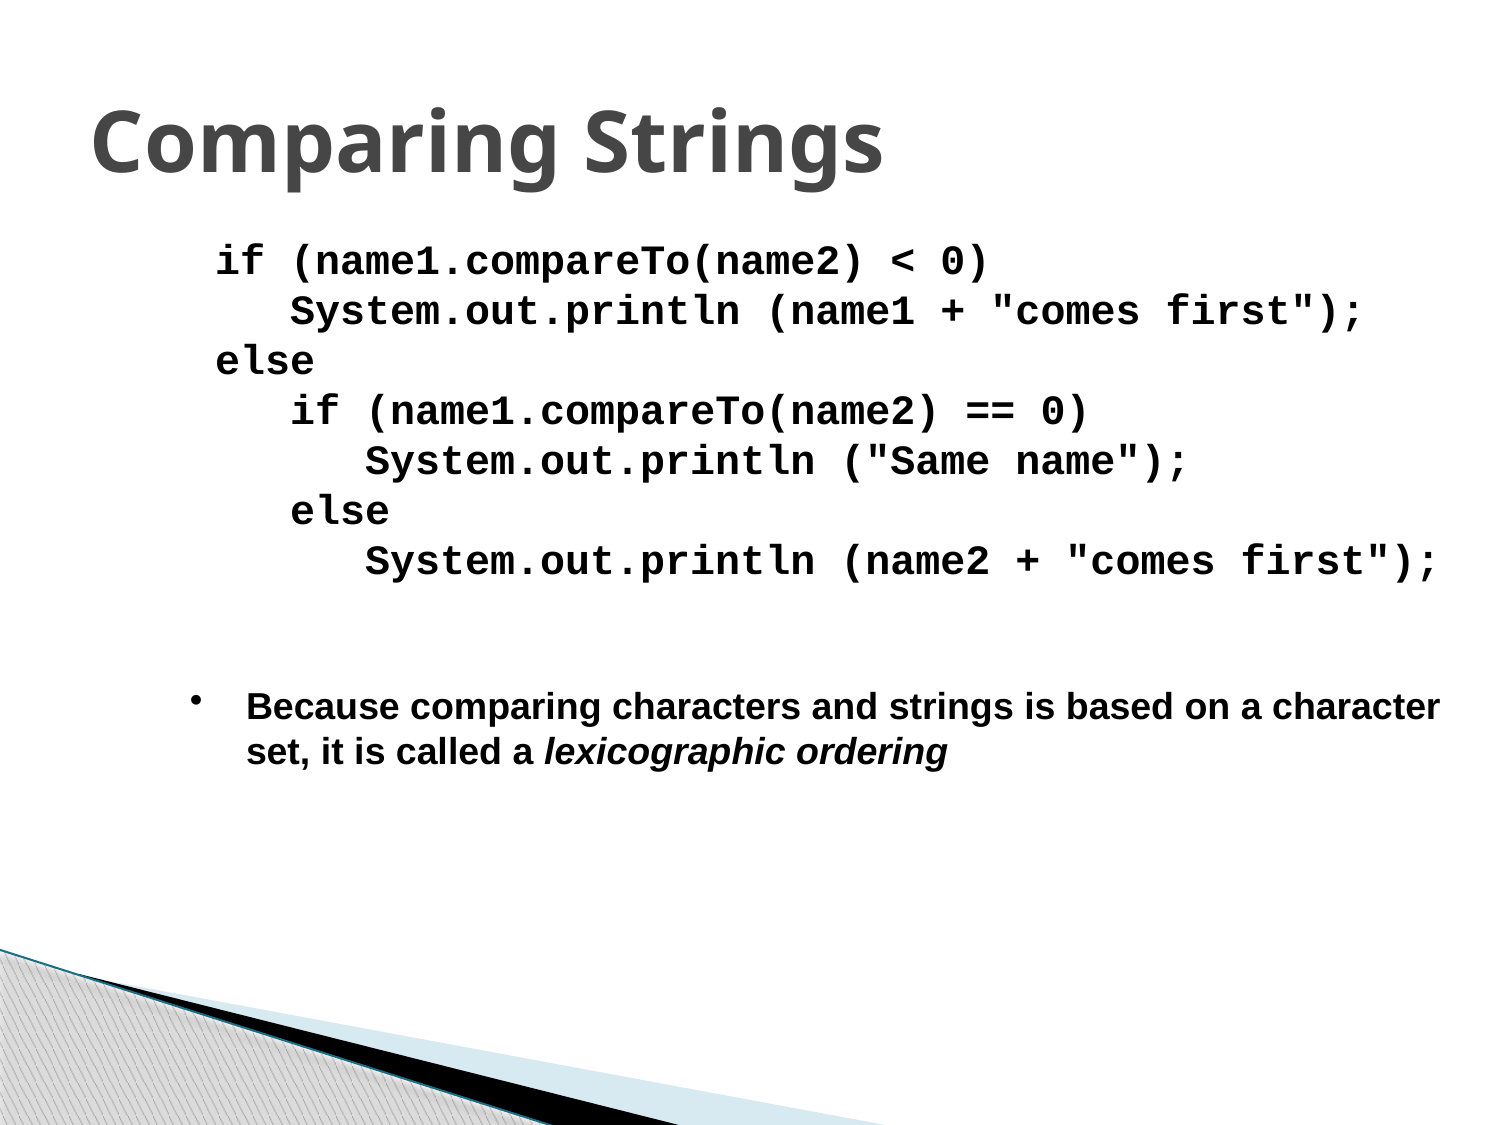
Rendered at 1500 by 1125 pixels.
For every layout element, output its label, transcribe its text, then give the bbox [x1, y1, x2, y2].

text_box if (name1.compareTo(name2) < 0) System.out.println (name1 + "comes first"); else if (name1.compareTo(name2) == 0) System.out.println ("Same name"); else System.out.println (name2 + "comes first"); [200, 225, 1455, 590]
text_box Because comparing characters and strings is based on a character set, it is called a lexicographic ordering [174, 675, 1475, 938]
title Comparing Strings [75, 45, 1425, 233]
